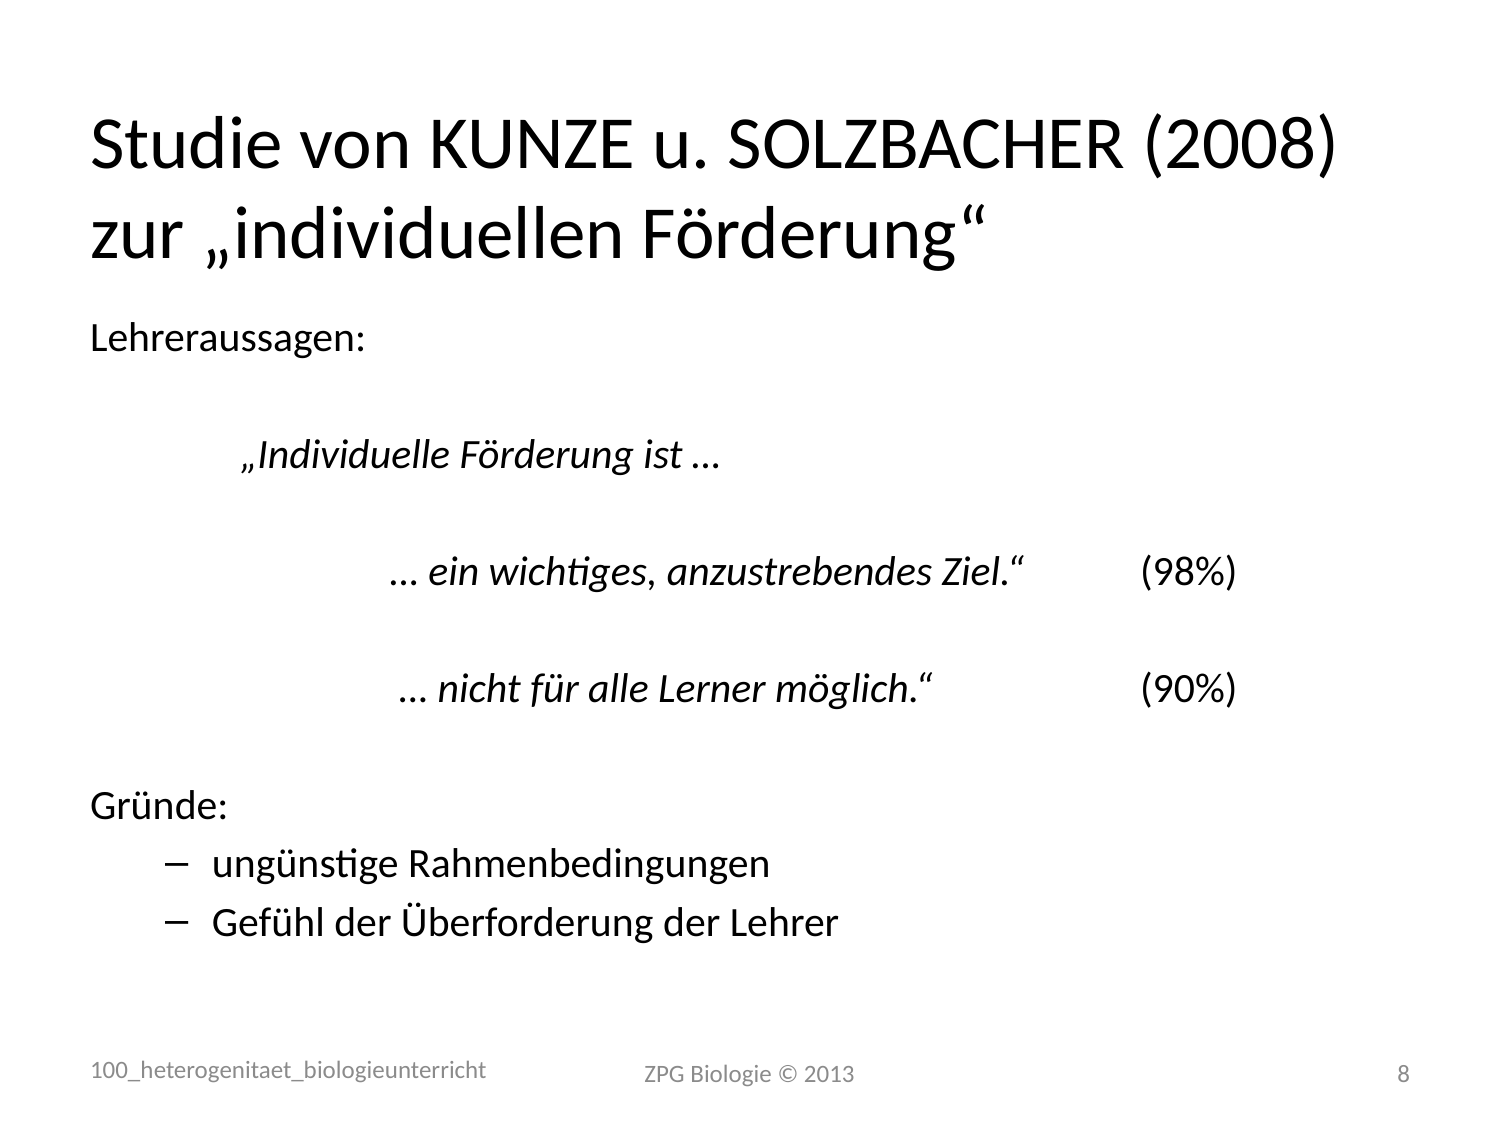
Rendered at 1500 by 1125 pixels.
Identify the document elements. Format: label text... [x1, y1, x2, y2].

slide_number 8 [1074, 1042, 1425, 1103]
slide_number 100_heterogenitaet_biologieunterricht [75, 1042, 550, 1094]
footer ZPG Biologie © 2013 [512, 1042, 988, 1103]
title Studie von Kunze u. Solzbacher (2008) zur „individuellen Förderung“ [75, 90, 1425, 278]
list Lehreraussagen: „Individuelle Förderung ist … … ein wichtiges, anzustrebendes Ziel.“ (98%) … nicht für alle Lerner möglich.“ (90%) Gründe: ungünstige Rahmenbedingungen Gefühl der Überforderung der Lehrer [75, 302, 1425, 1005]
